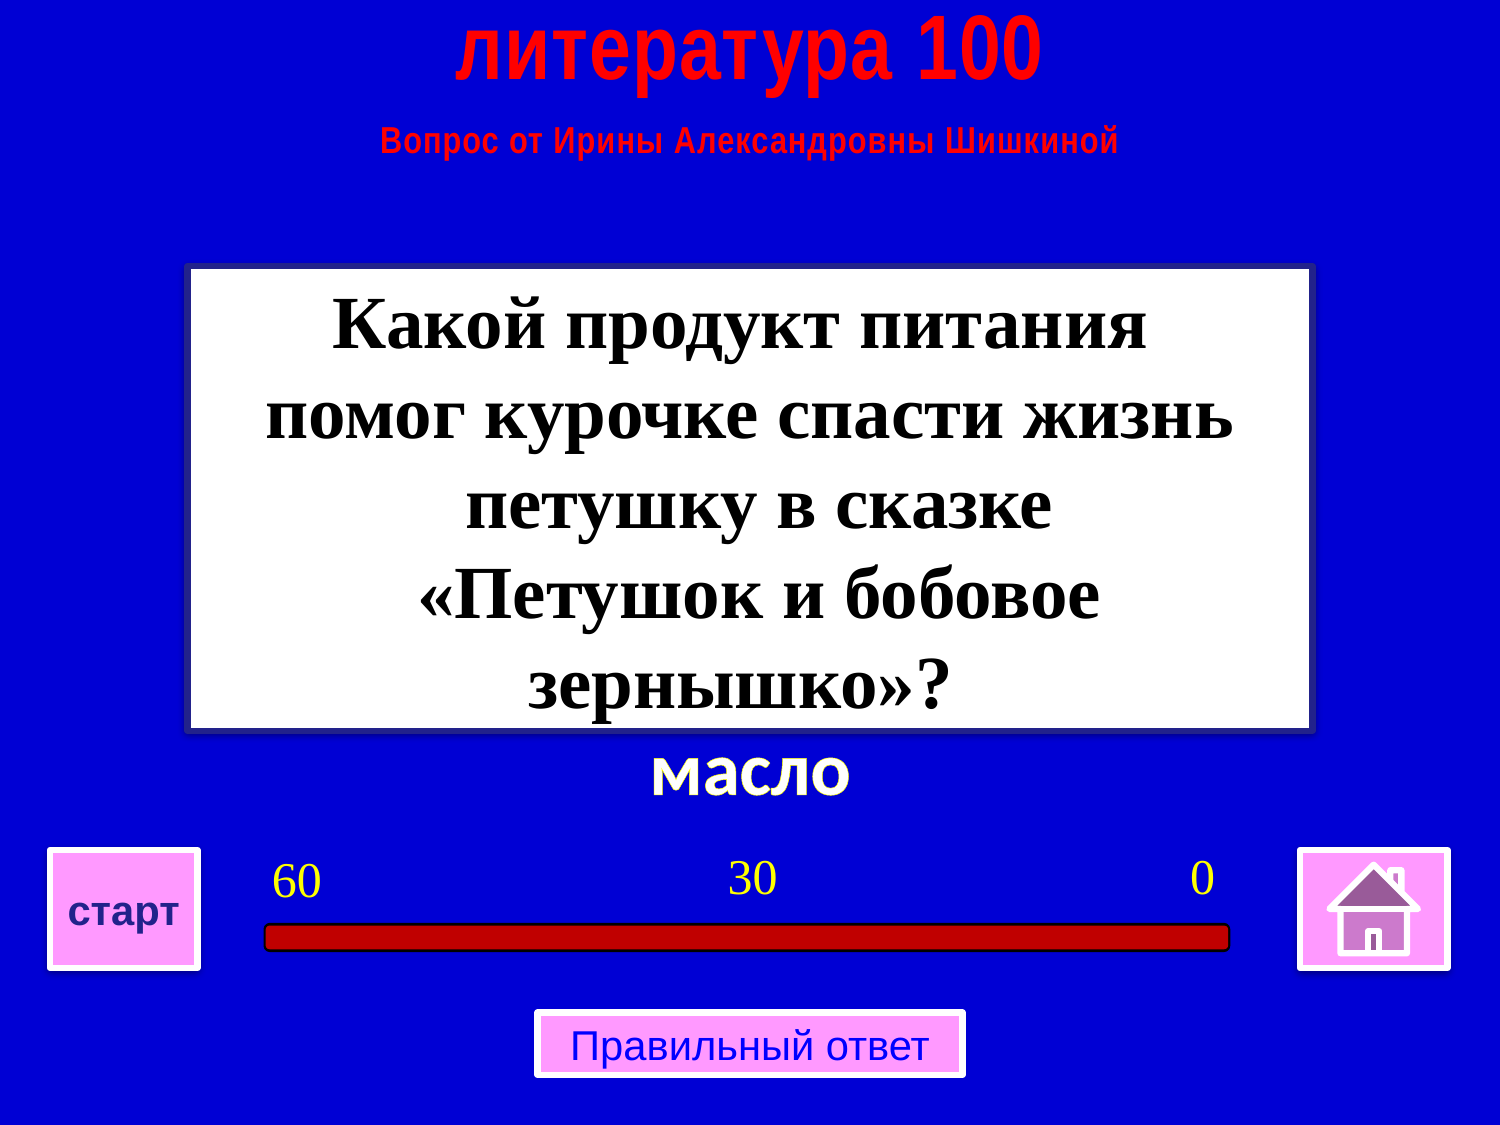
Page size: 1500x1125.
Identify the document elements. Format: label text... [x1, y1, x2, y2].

text_box литература 100 Вопрос от Ирины Александровны Шишкиной [324, 99, 1175, 205]
text_box Какой продукт питания помог курочке спасти жизнь петушку в сказке «Петушок и бобовое зернышко»? [184, 263, 1316, 734]
text_box масло [0, 712, 1500, 818]
text_box [1297, 847, 1451, 971]
text_box 0 [1175, 837, 1231, 913]
text_box 60 [257, 840, 337, 915]
text_box Правильный ответ [535, 1010, 965, 1077]
text_box старт [47, 847, 201, 971]
text_box [263, 923, 1231, 952]
text_box 30 [712, 837, 793, 913]
